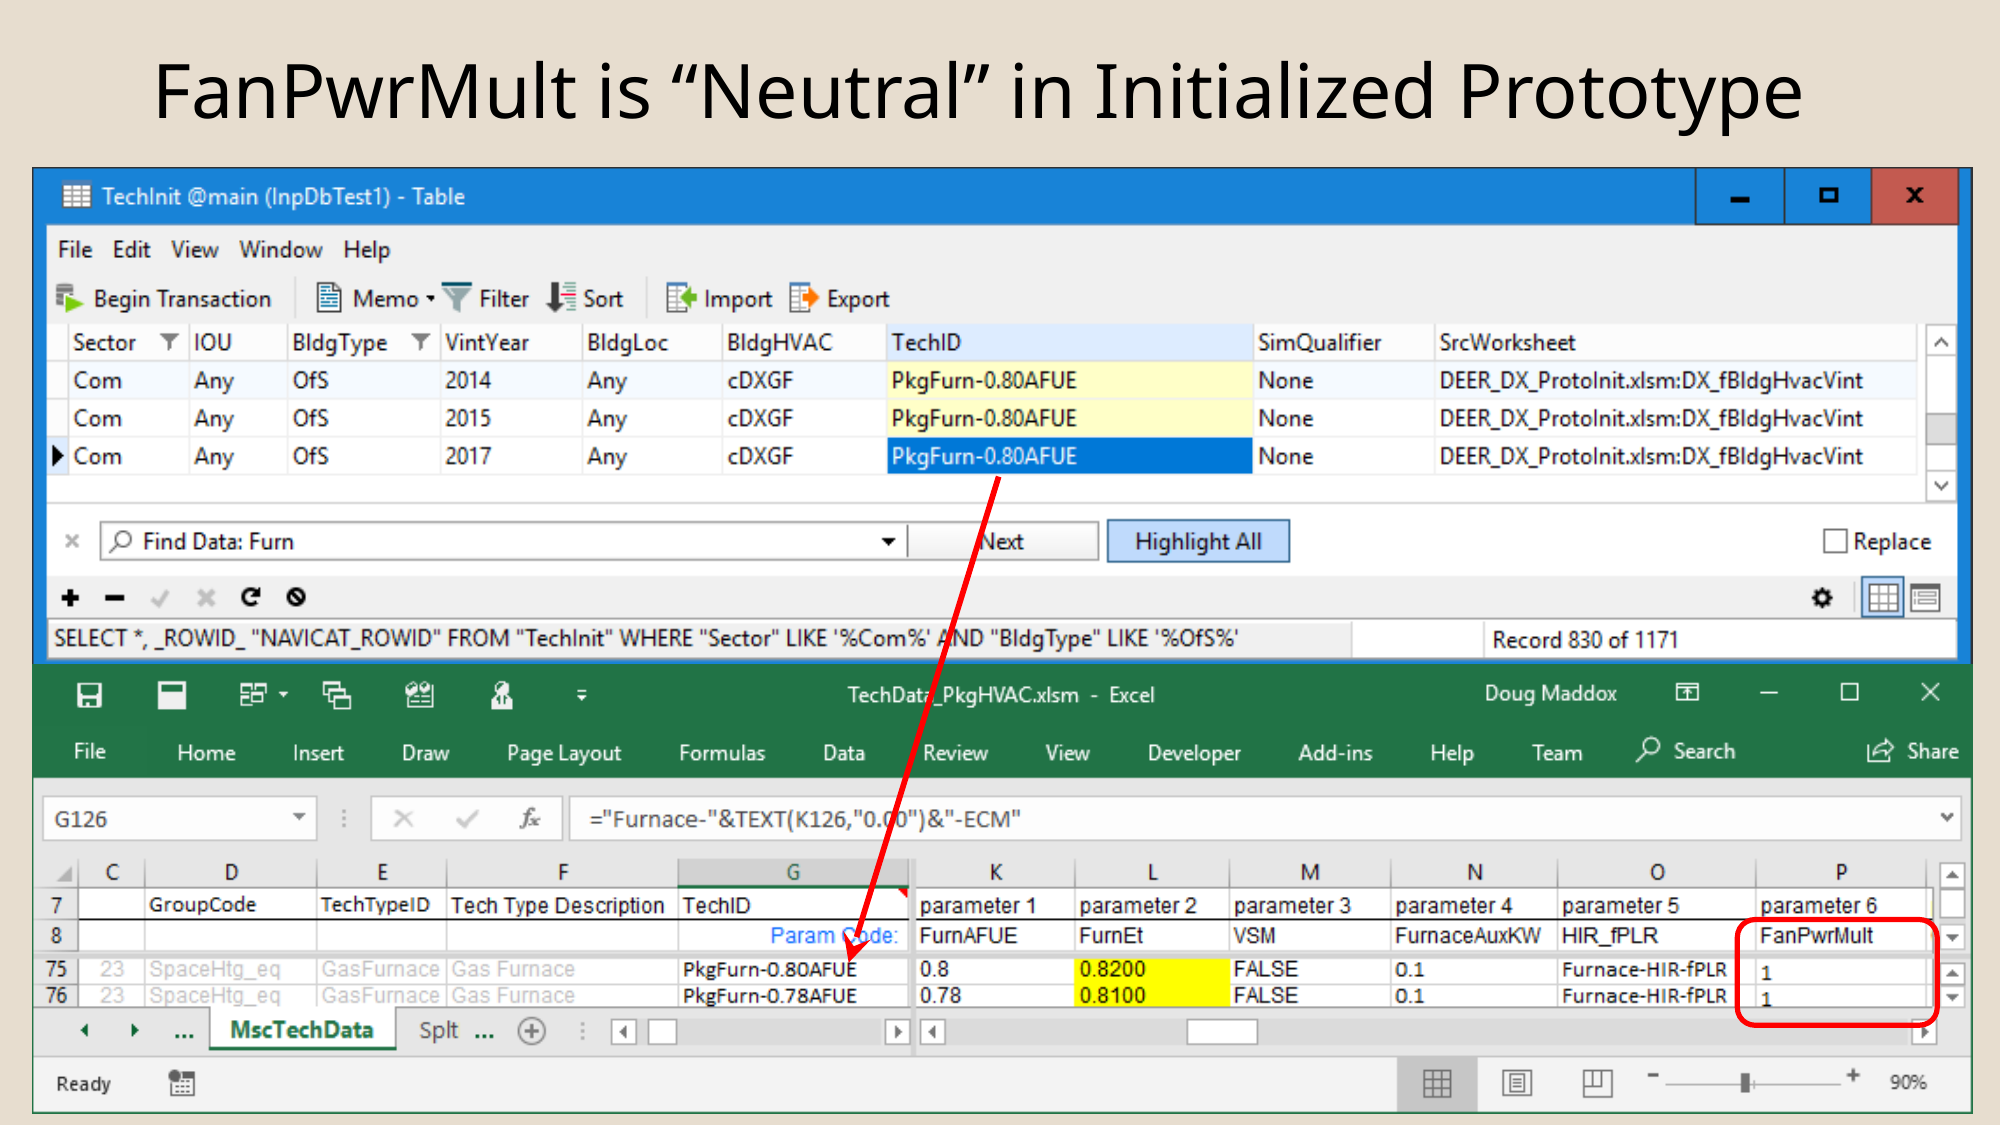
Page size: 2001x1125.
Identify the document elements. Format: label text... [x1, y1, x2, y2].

title FanPwrMult is “Neutral” in Initialized Prototype [137, 37, 1863, 150]
picture [32, 167, 1973, 1114]
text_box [848, 476, 999, 963]
